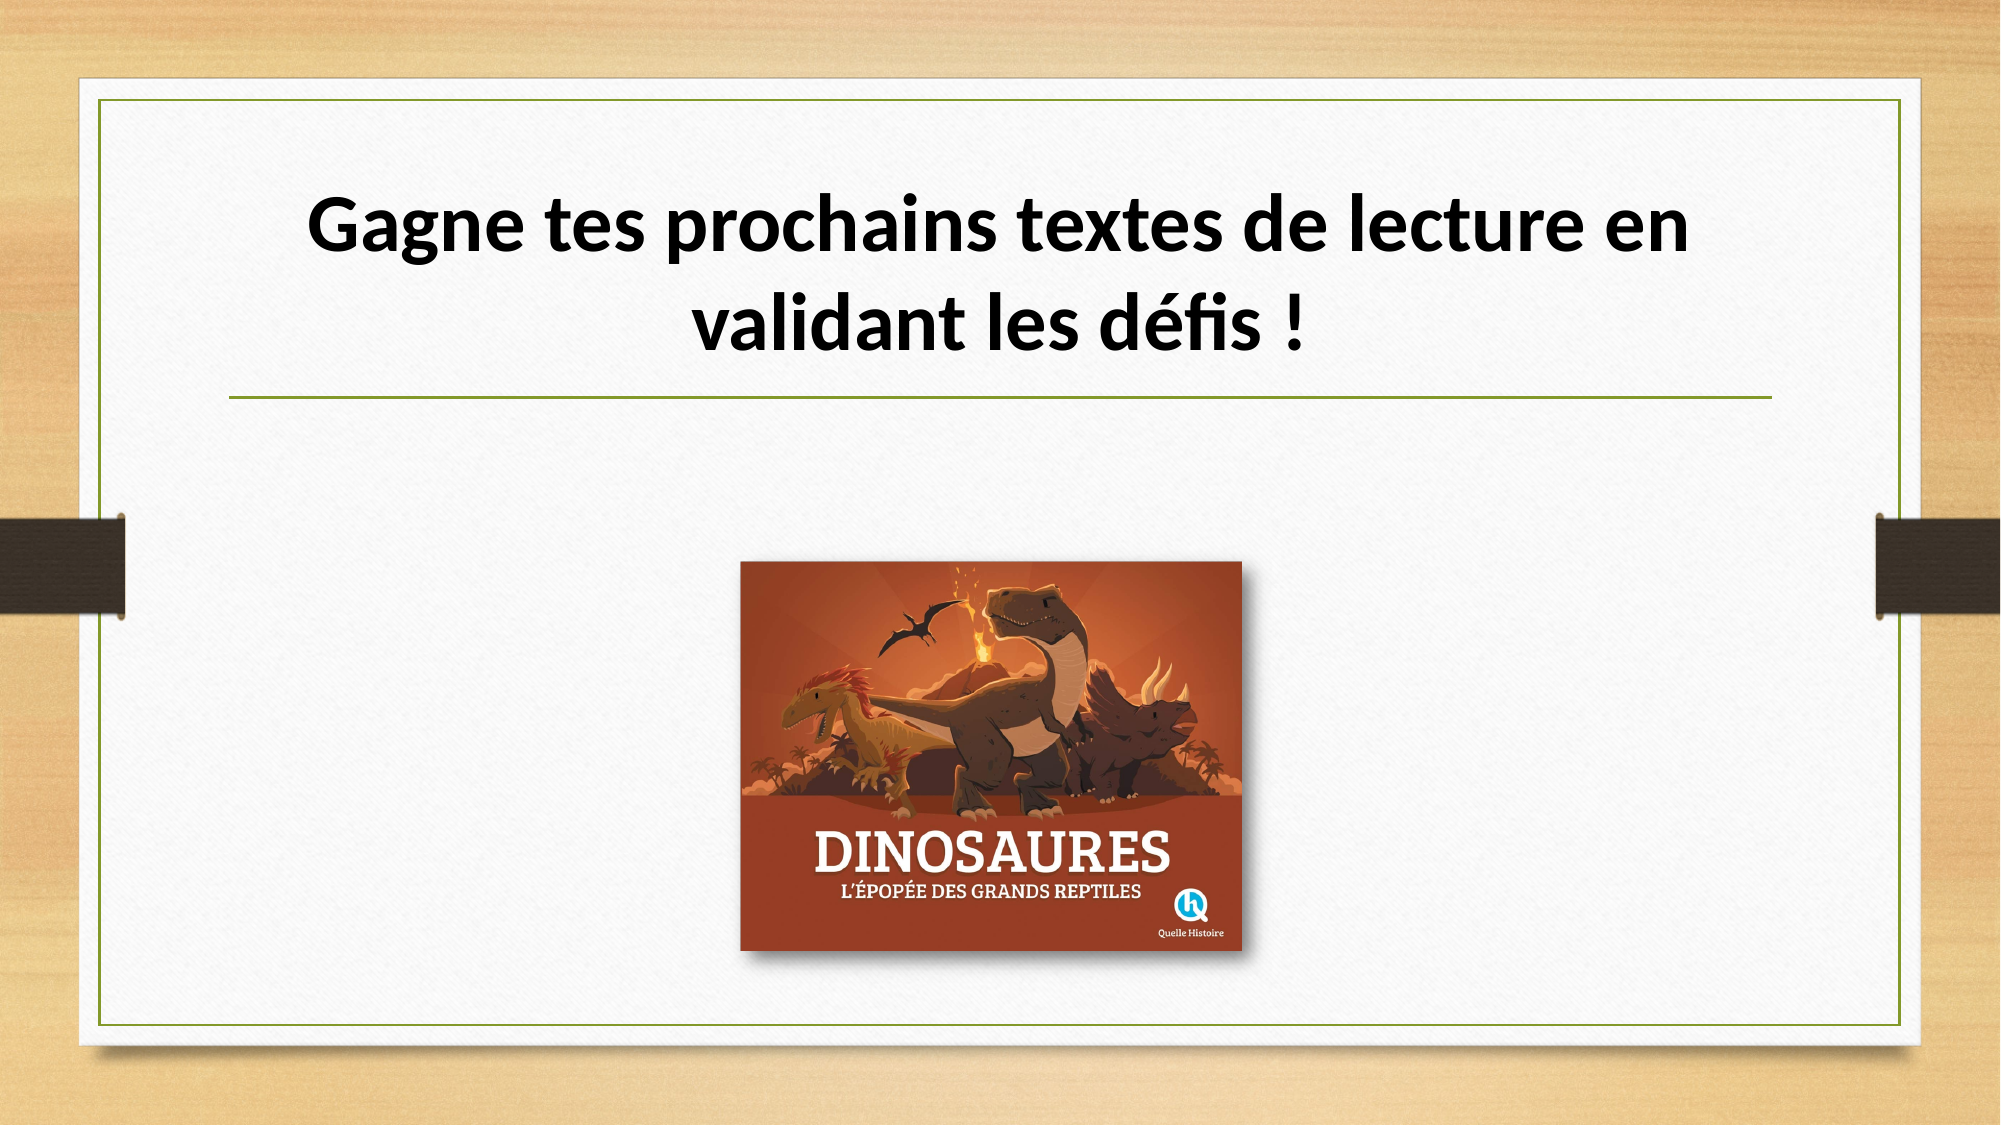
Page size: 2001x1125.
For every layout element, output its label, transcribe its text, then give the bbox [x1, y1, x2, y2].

title Gagne tes prochains textes de lecture en validant les défis ! [212, 161, 1788, 293]
title Gagne tes prochains textes de lecture en validant les défis ! [212, 294, 1788, 375]
picture [0, 0, 2001, 1125]
picture [101, 101, 1898, 293]
